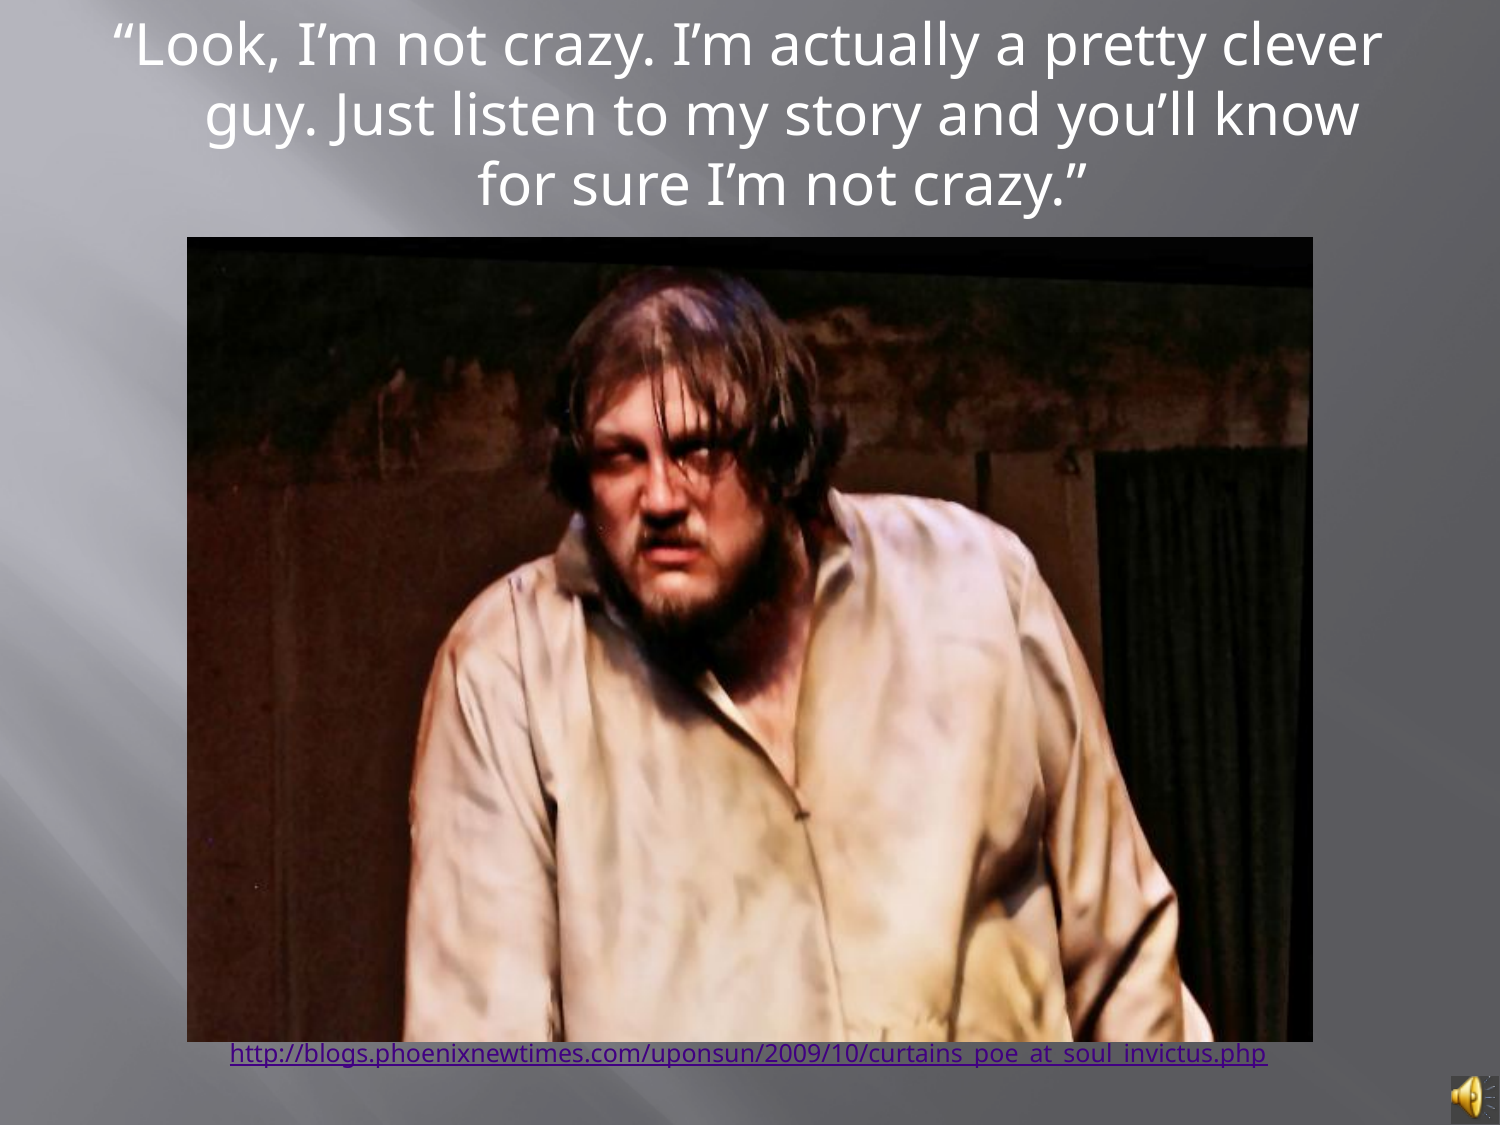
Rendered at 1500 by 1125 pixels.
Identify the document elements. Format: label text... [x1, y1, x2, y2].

picture [187, 237, 1313, 1042]
picture [1449, 1074, 1500, 1125]
list “Look, I’m not crazy. I’m actually a pretty clever guy. Just listen to my story and you’ll know for sure I’m not crazy.” http://blogs.phoenixnewtimes.com/uponsun/2009/10/curtains_poe_at_soul_invictus.php [62, 0, 1413, 1125]
